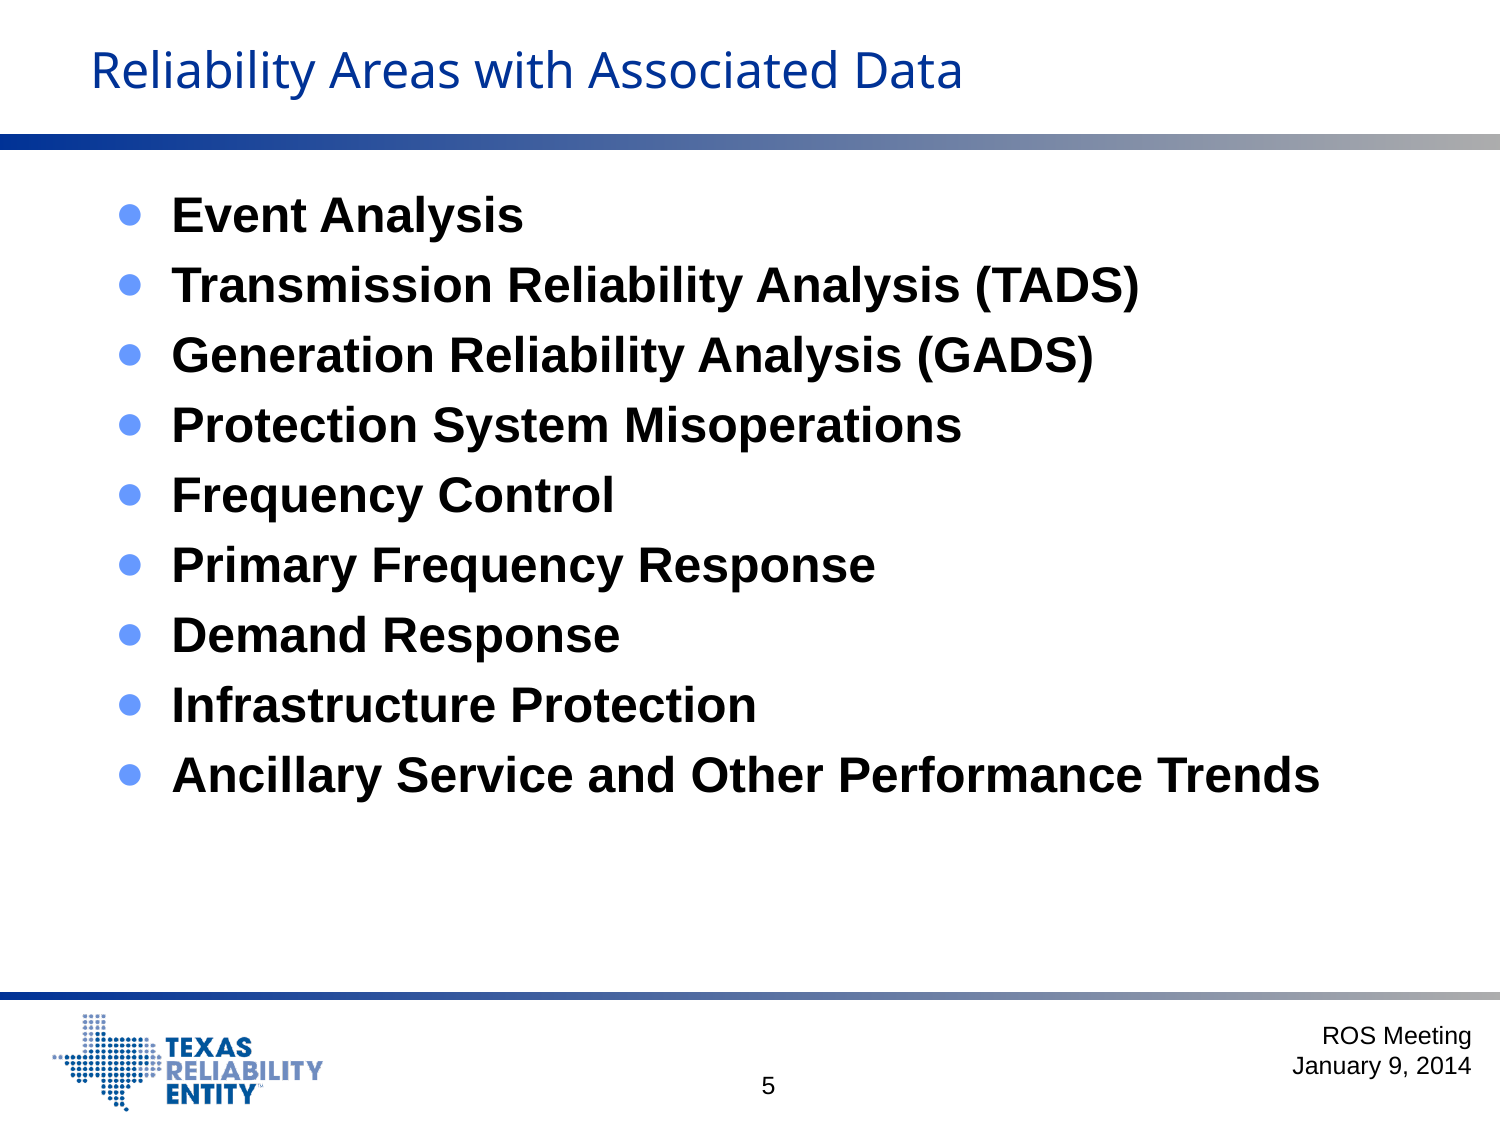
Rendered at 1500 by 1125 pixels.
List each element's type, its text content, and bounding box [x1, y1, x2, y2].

title Reliability Areas with Associated Data [75, 12, 1450, 125]
picture [50, 1012, 325, 1113]
footer ROS Meeting January 9, 2014 [812, 1012, 1488, 1101]
list Event Analysis Transmission Reliability Analysis (TADS) Generation Reliability Analysis (GADS) Protection System Misoperations Frequency Control Primary Frequency Response Demand Response Infrastructure Protection Ancillary Service and Other Performance Trends [99, 174, 1388, 950]
